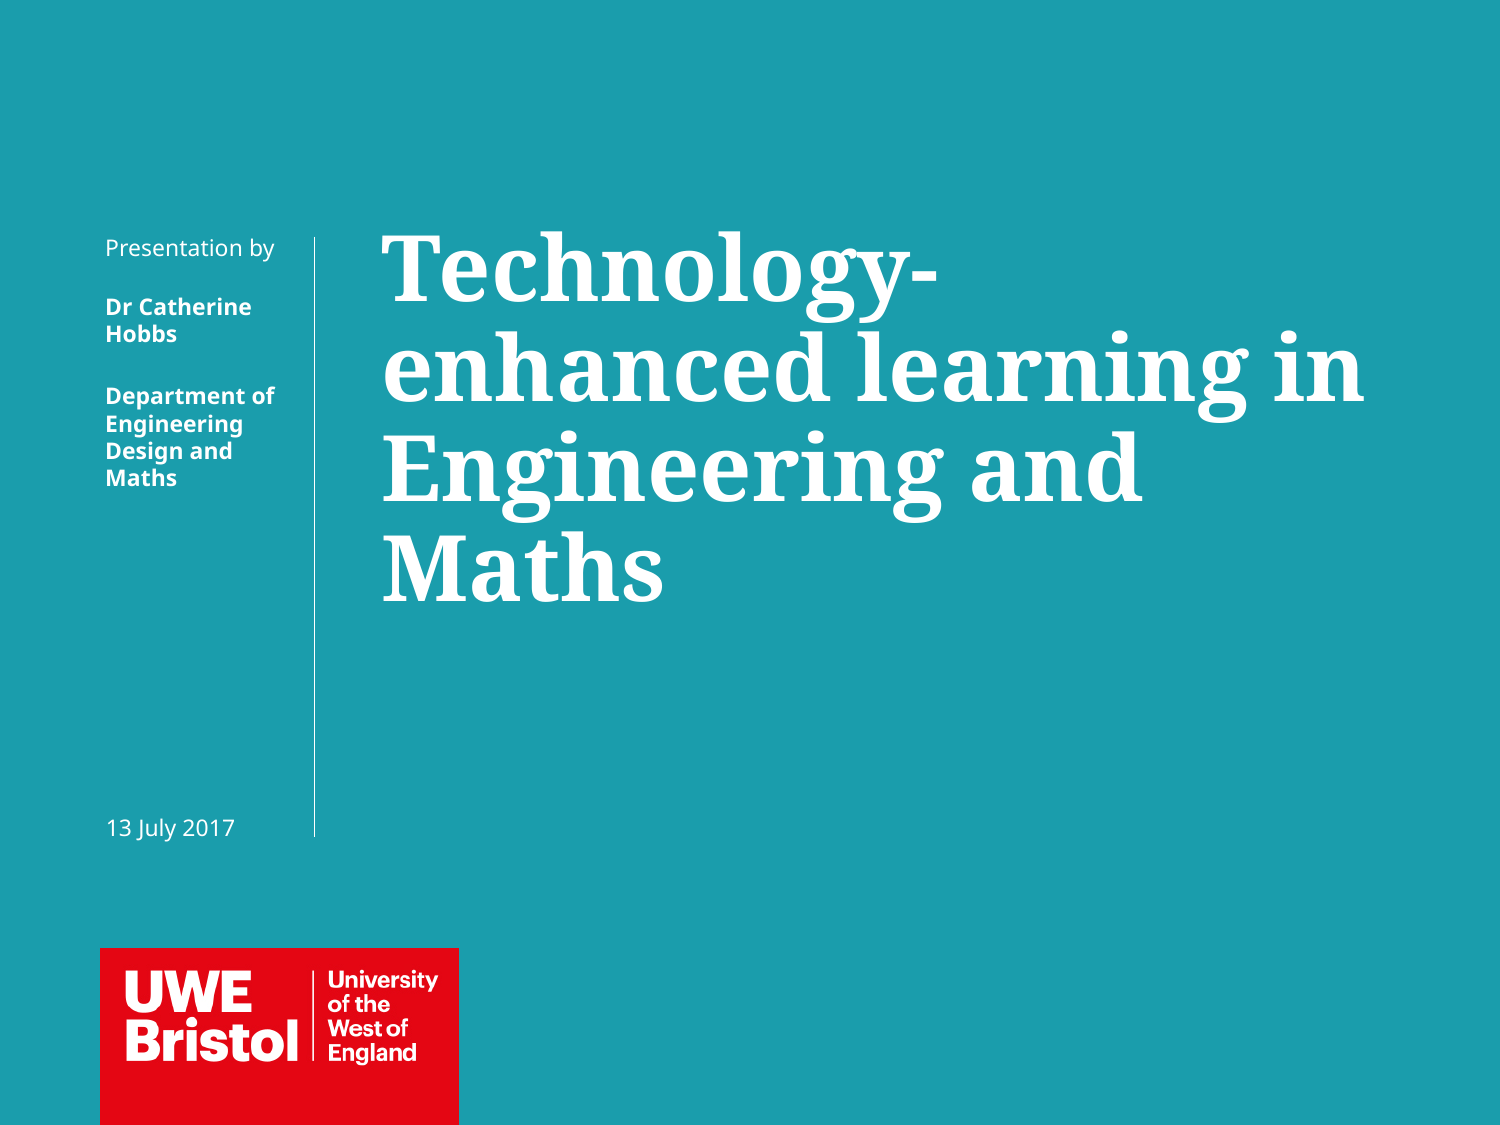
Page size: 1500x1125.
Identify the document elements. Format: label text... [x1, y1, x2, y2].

list Presentation by [105, 234, 306, 293]
list Dr Catherine Hobbs [105, 293, 306, 382]
list Department of Engineering Design and Maths [105, 382, 306, 497]
list 13 July 2017 [105, 813, 306, 852]
list Technology-enhanced learning in Engineering and Maths [381, 219, 1376, 840]
picture [100, 948, 459, 1125]
